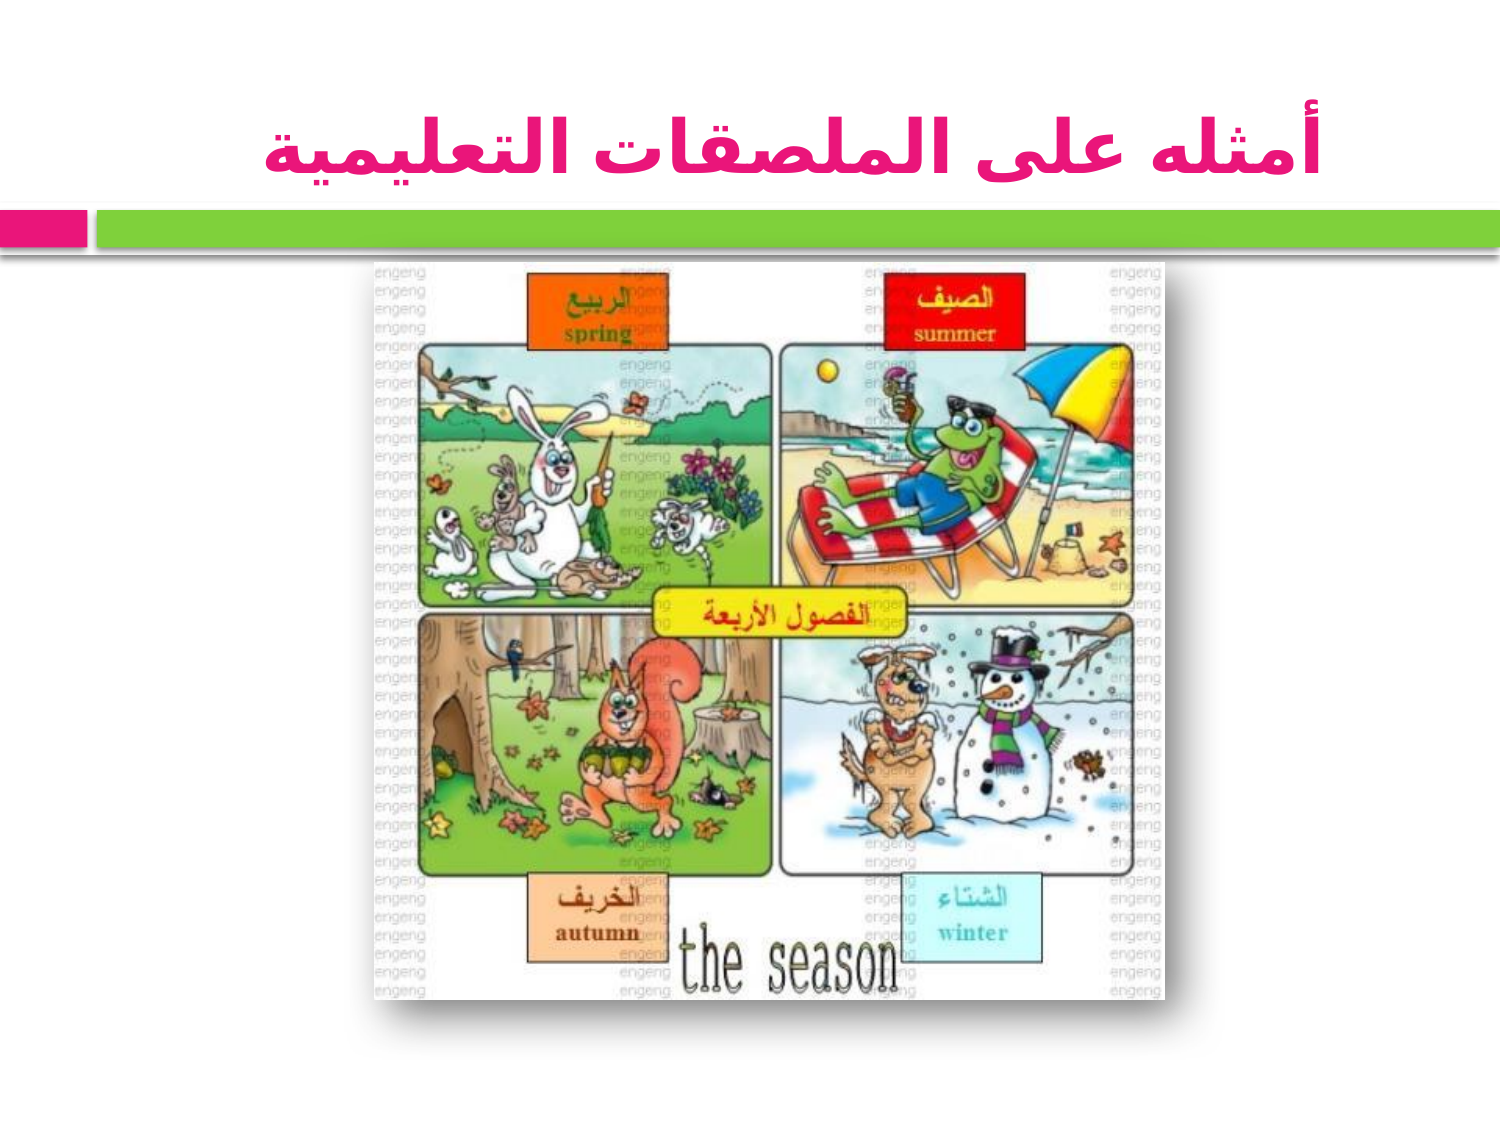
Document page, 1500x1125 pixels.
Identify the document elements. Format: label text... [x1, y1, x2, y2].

text_box أمثله على الملصقات التعليمية [125, 62, 1463, 225]
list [374, 262, 1165, 1001]
